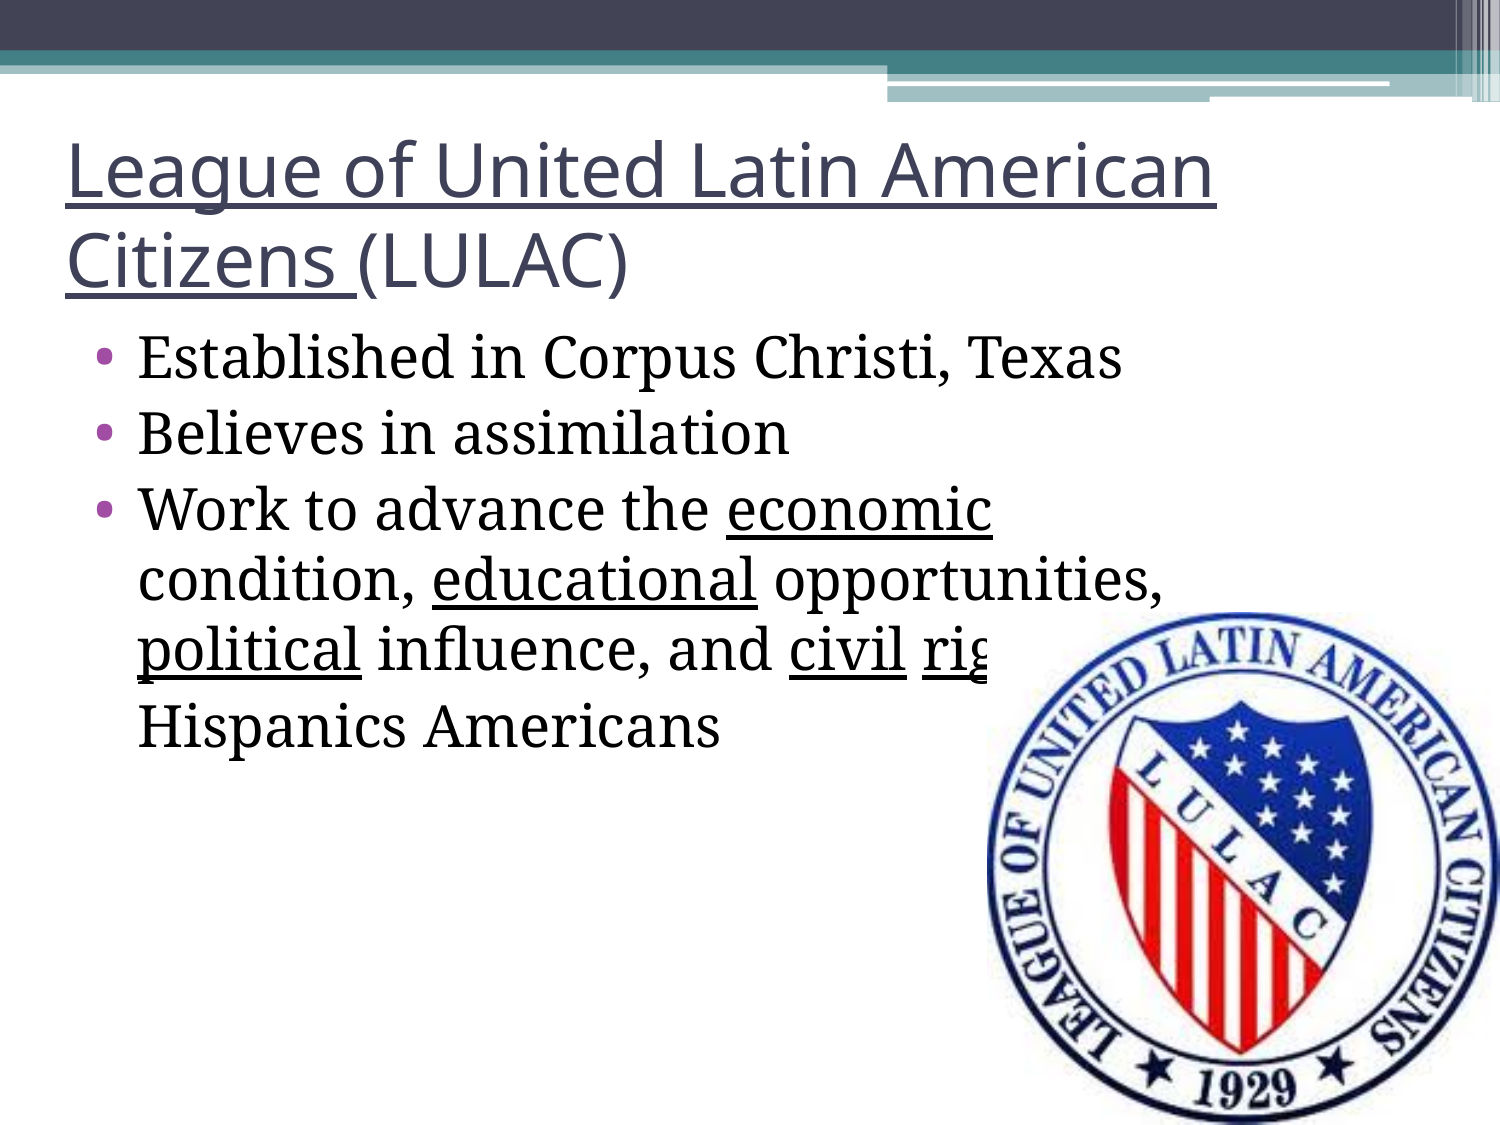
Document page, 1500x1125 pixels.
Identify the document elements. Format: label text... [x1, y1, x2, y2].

title League of United Latin American Citizens (LULAC) [50, 125, 1400, 300]
picture [987, 612, 1500, 1125]
list Established in Corpus Christi, Texas Believes in assimilation Work to advance the economic condition, educational opportunities, political influence, and civil rights for Hispanics Americans [62, 312, 1293, 1100]
